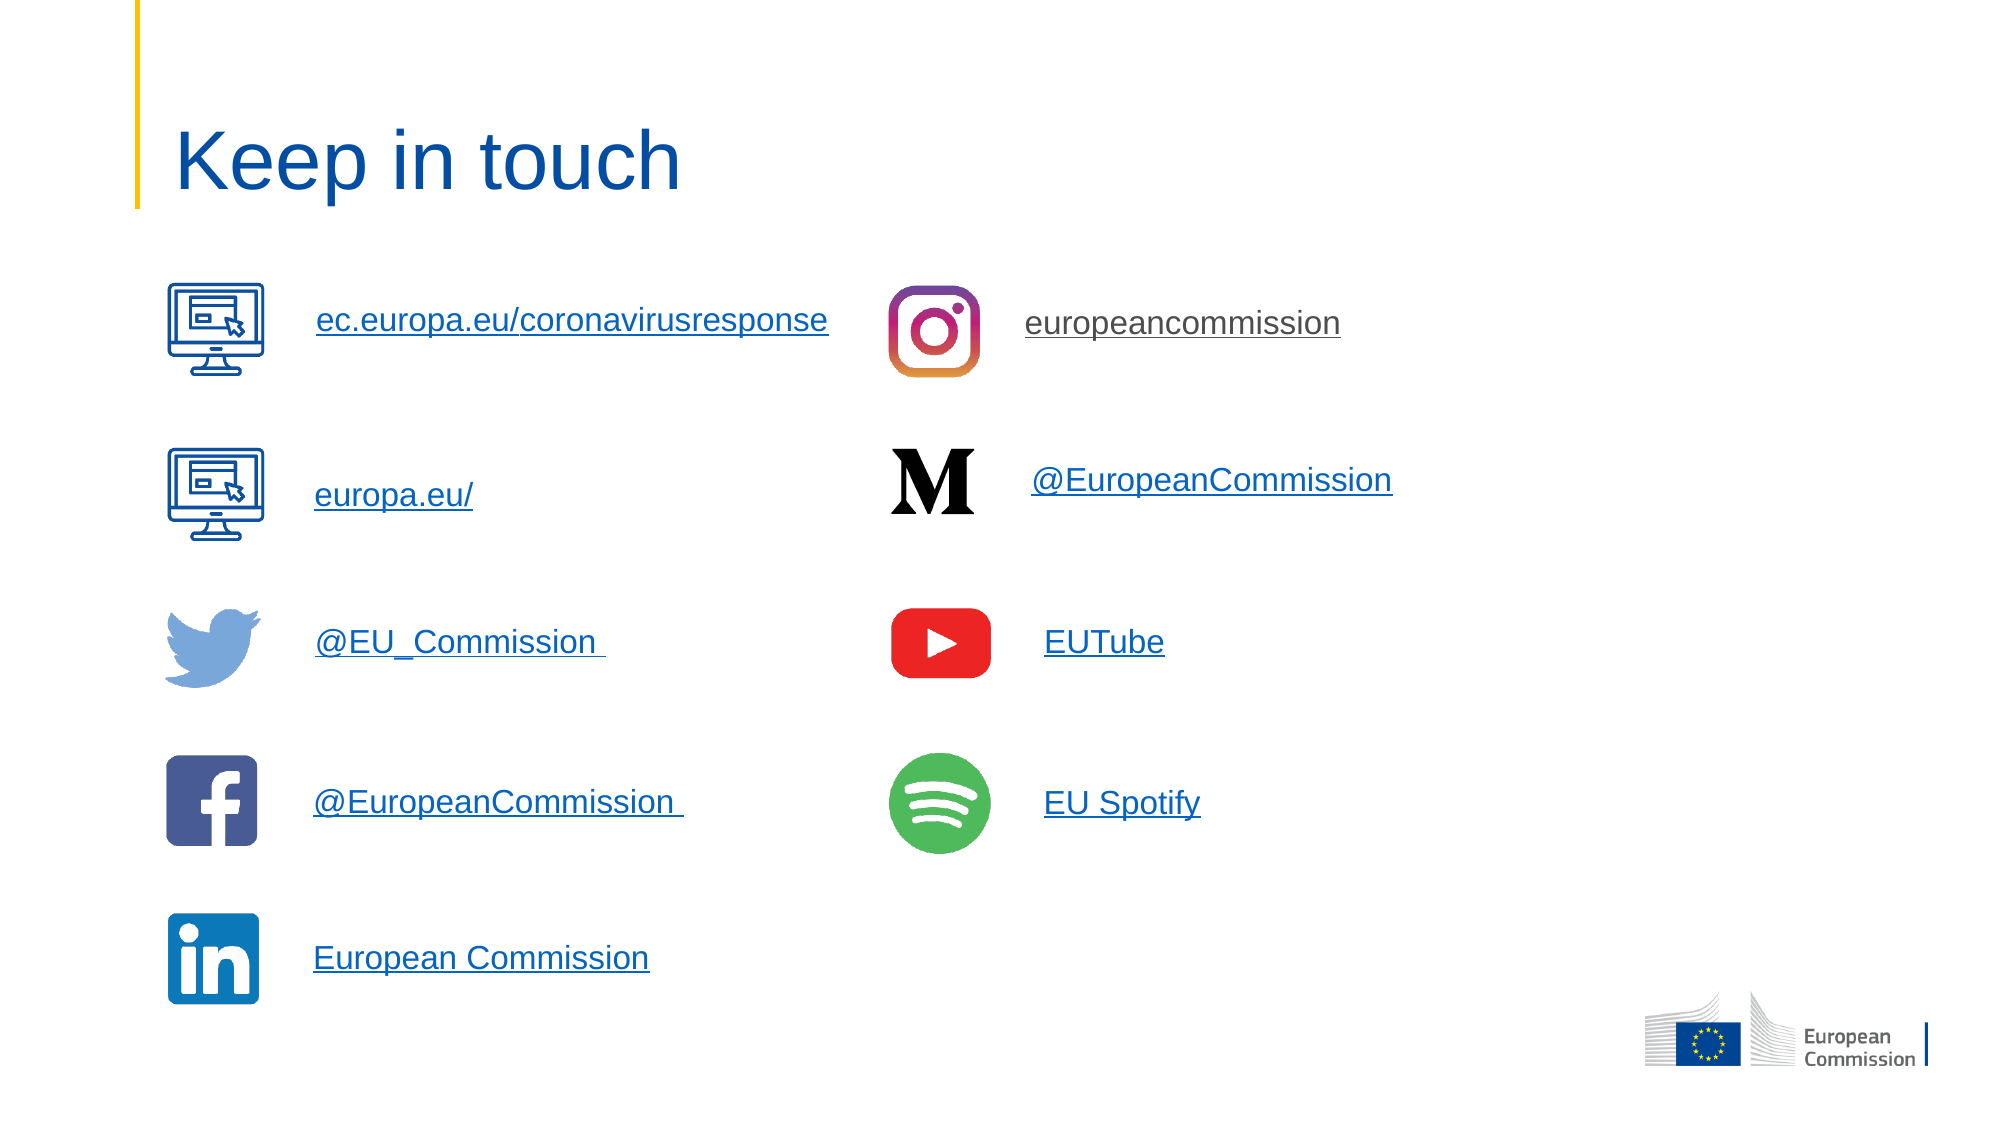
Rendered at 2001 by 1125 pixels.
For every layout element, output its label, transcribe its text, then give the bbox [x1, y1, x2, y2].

picture [159, 588, 265, 704]
text_box @EuropeanCommission [997, 772, 1299, 828]
picture [1645, 991, 1928, 1066]
picture [882, 740, 997, 866]
picture [159, 432, 272, 556]
list EU Spotify [1028, 773, 1622, 833]
picture [160, 744, 263, 857]
text_box ec.europa.eu/coronavirusresponse [301, 291, 844, 346]
text_box europa.eu/ [299, 466, 489, 521]
text_box European Commission [298, 928, 1299, 984]
text_box @EuropeanCommission [298, 772, 882, 828]
title Keep in touch [159, 79, 1885, 208]
picture [885, 581, 995, 701]
text_box europeancommission [1009, 293, 1633, 349]
text_box EUTube [1029, 612, 1180, 668]
text_box @EU_Commission [299, 612, 621, 668]
picture [879, 272, 986, 390]
picture [159, 267, 272, 391]
picture [886, 428, 980, 531]
picture [160, 900, 263, 1013]
text_box @EuropeanCommission [1016, 450, 1408, 506]
